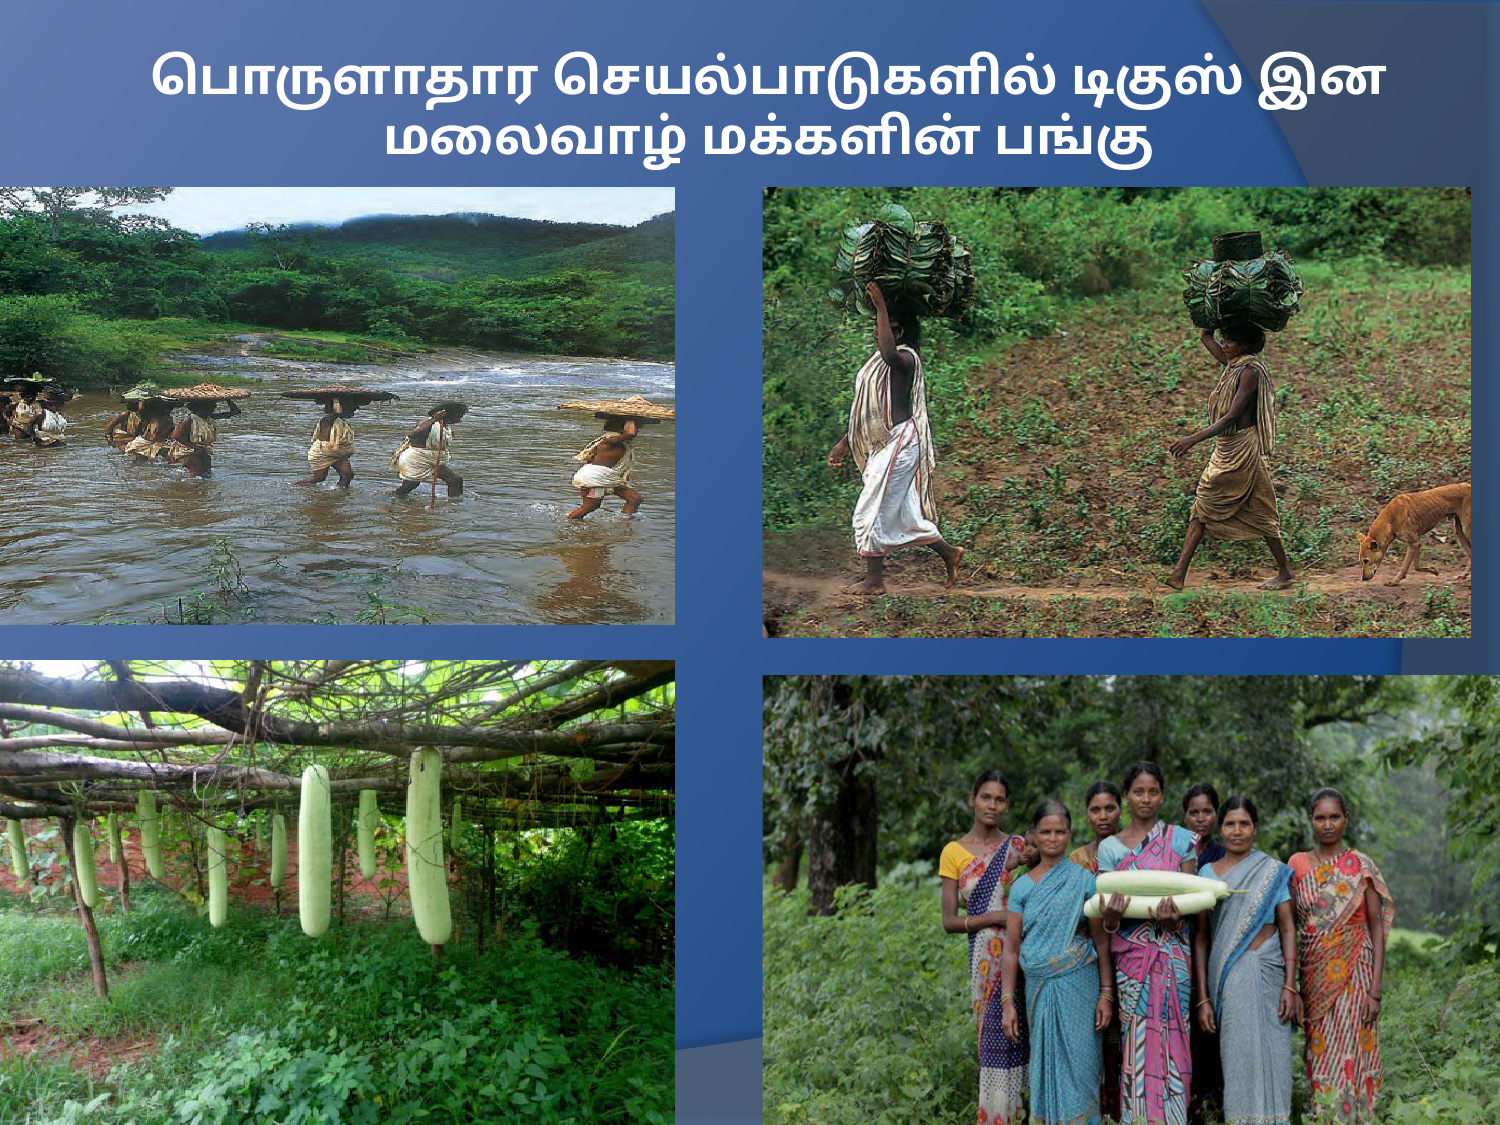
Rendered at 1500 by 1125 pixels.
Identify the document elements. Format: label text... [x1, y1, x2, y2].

picture [762, 187, 1471, 638]
text_box பொருளாதார செயல்பாடுகளில் டிகுஸ் இன மலைவாழ் மக்களின் பங்கு [75, 37, 1463, 173]
picture [0, 660, 675, 1125]
picture [0, 187, 675, 625]
picture [762, 674, 1500, 1125]
